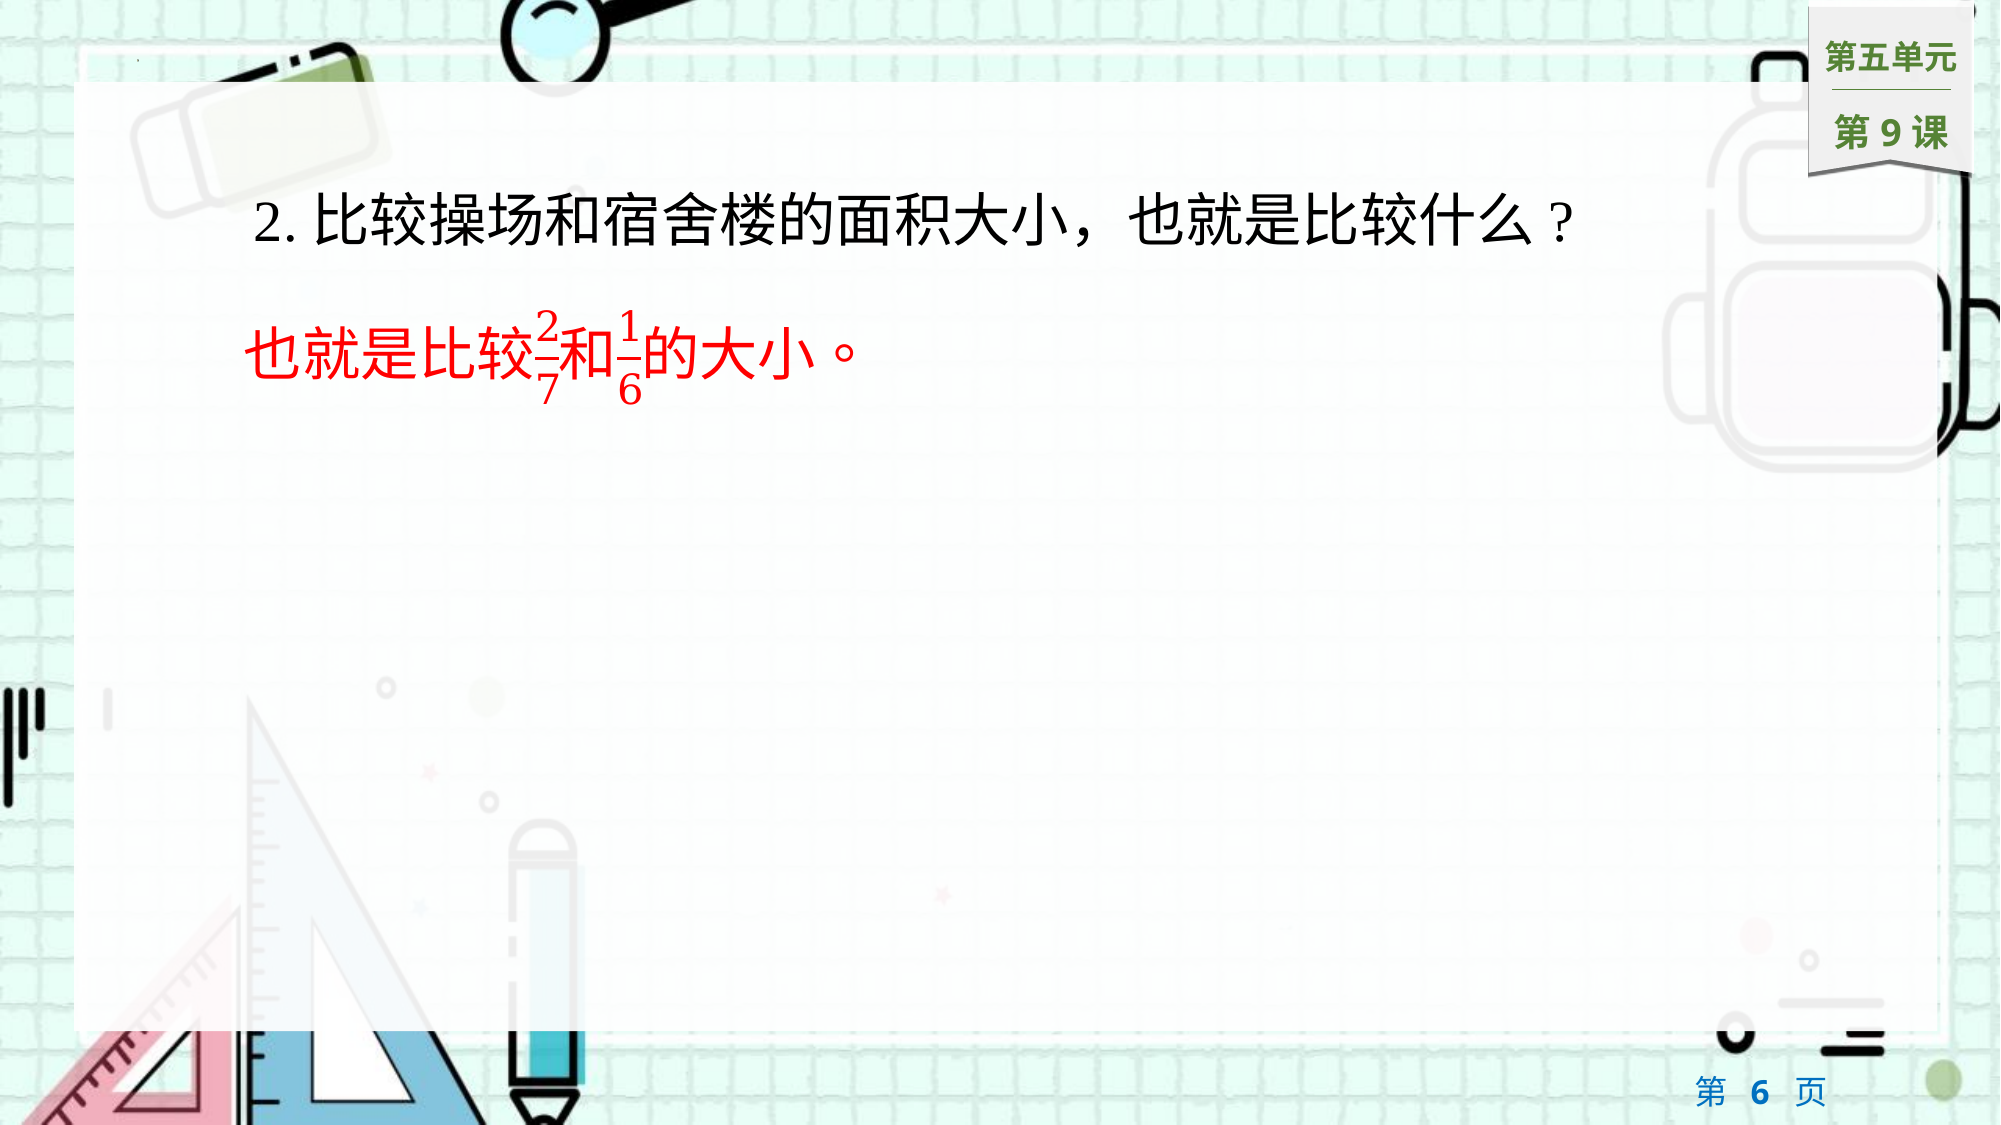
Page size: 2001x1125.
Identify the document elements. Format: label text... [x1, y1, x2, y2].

list 2.比较操场和宿舍楼的面积大小，也就是比较什么? [121, 140, 1844, 1043]
picture [1938, 168, 1971, 176]
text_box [243, 290, 1844, 610]
picture [0, 0, 2000, 1125]
